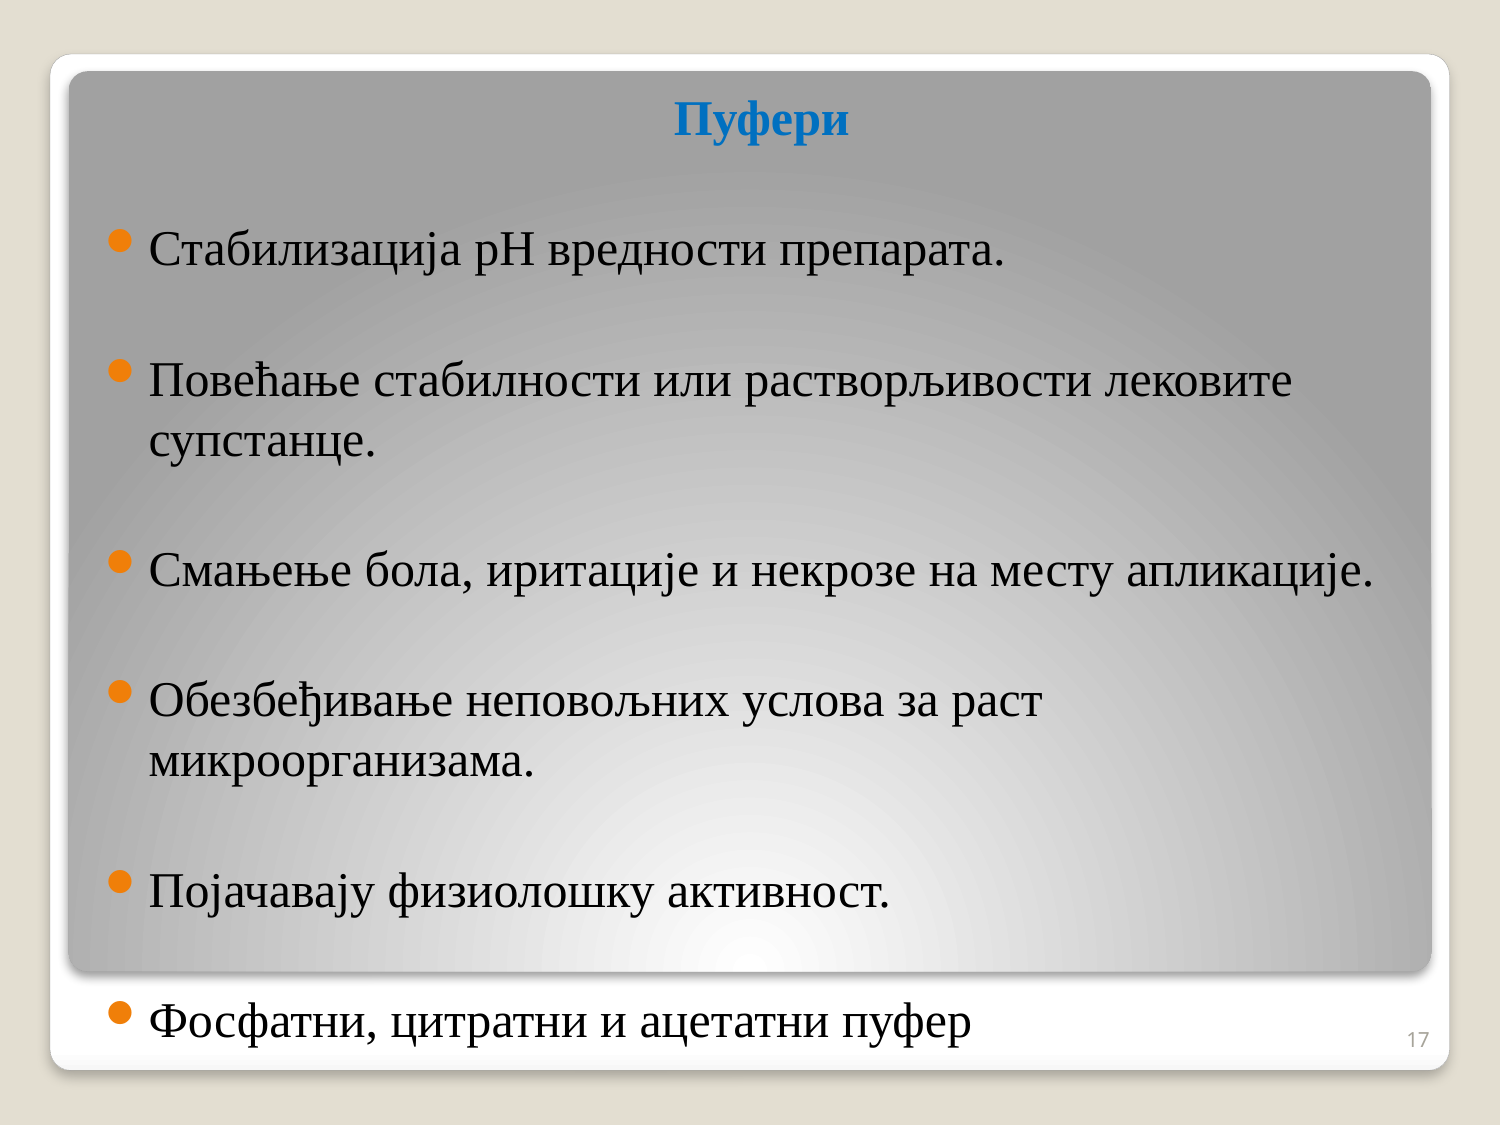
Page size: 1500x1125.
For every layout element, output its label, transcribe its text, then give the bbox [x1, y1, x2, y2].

list Пуфери Стабилизација pH вредности препарата. Повећање стабилности или растворљивости лековите супстанце. Смањење бола, иритације и некрозе на месту апликације. Обезбеђивање неповољних услова за раст микроорганизама. Појачавају физиолошку активност. Фосфатни, цитратни и ацетатни пуфер [75, 70, 1434, 1075]
slide_number 17 [1369, 1002, 1445, 1063]
